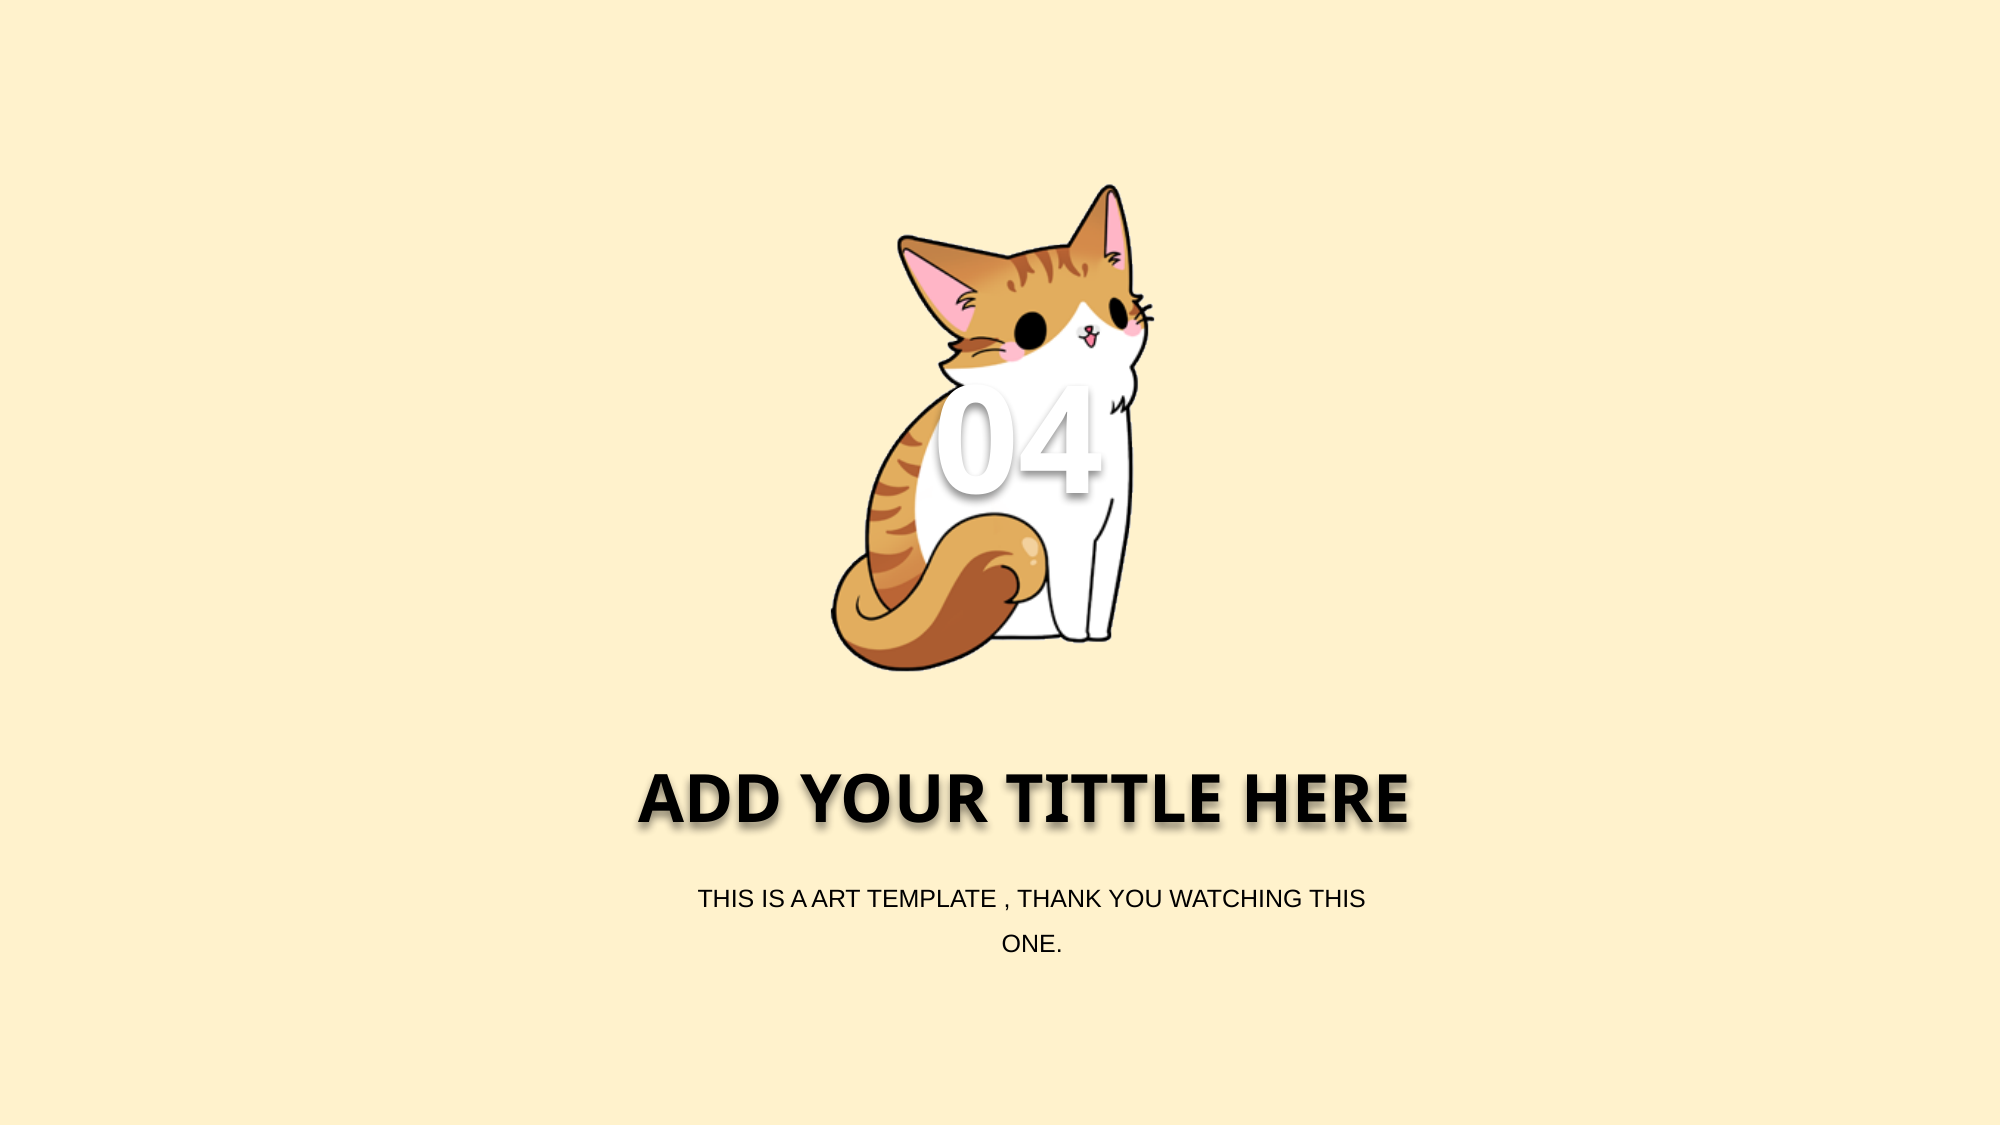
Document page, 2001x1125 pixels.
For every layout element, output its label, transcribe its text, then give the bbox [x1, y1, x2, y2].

text_box THIS IS A ART TEMPLATE , THANK YOU WATCHING THIS ONE. [662, 860, 1402, 965]
picture [825, 177, 1162, 688]
text_box ADD YOUR TITTLE HERE [594, 748, 1457, 844]
